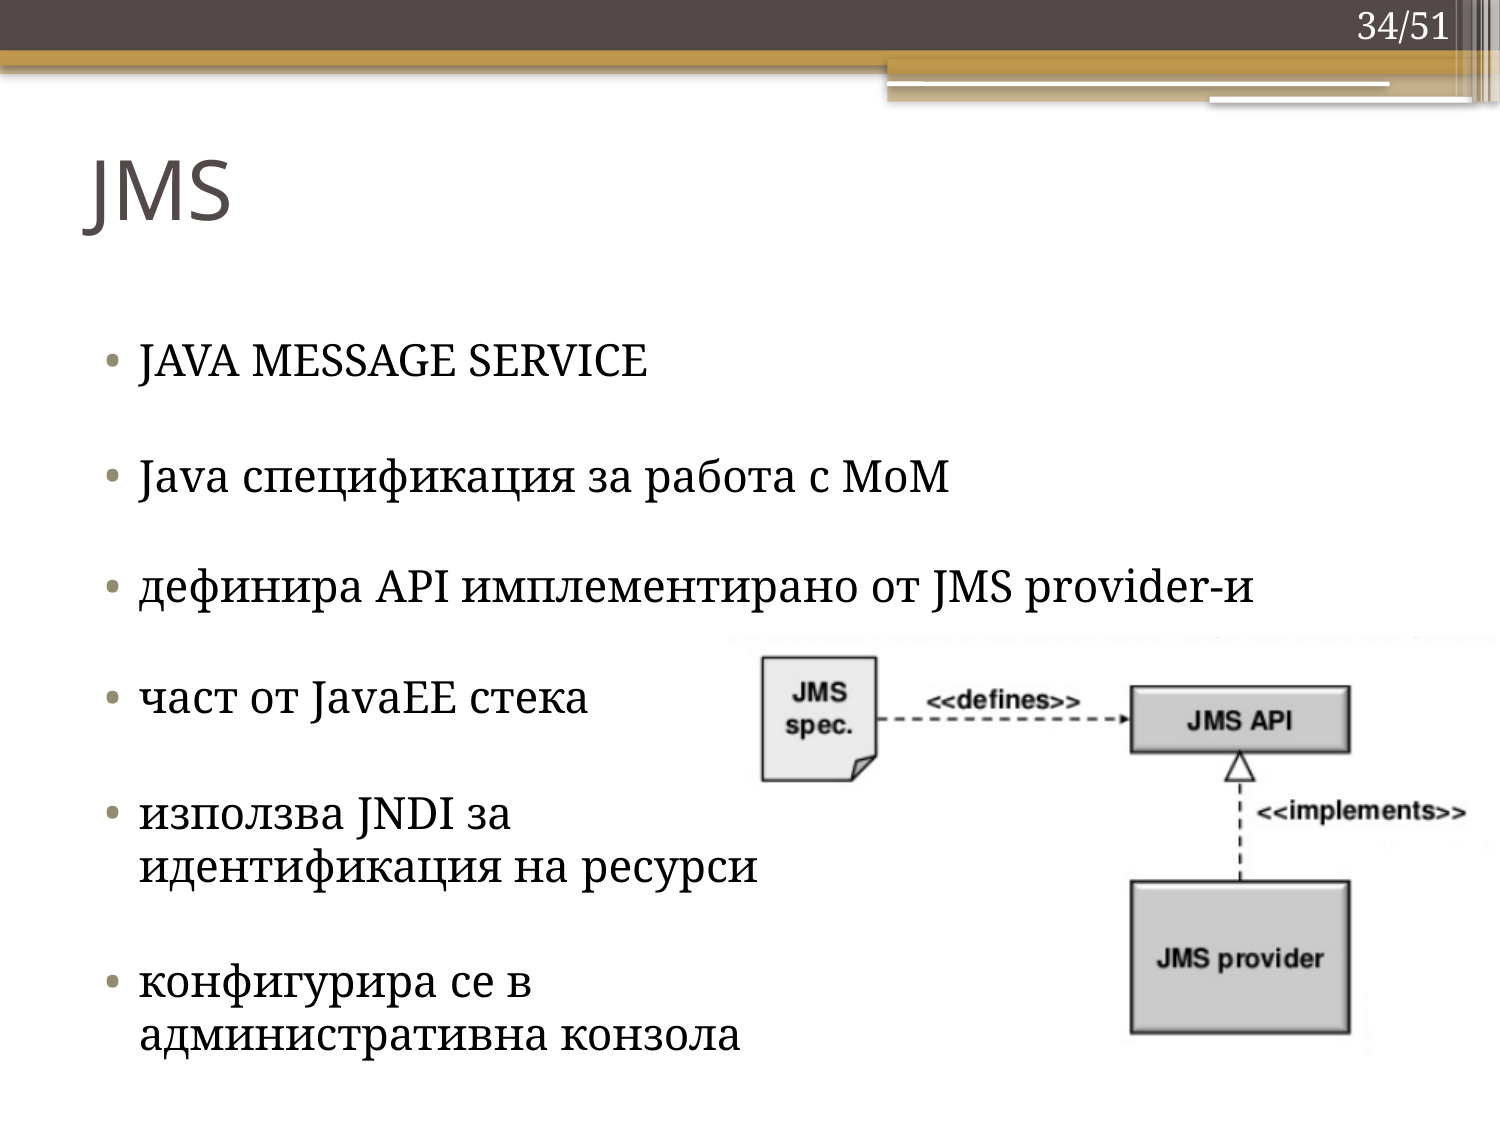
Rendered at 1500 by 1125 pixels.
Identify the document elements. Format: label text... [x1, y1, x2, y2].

picture [727, 637, 1500, 1062]
slide_number 34/51 [1299, 0, 1466, 61]
title JMS [75, 99, 1425, 275]
list Java Message Service Java спецификация за работа с МоМ дефинира API имплементирано от JMS provider-и част от JavaEE стека използва JNDI за идентификация на ресурси конфигурира се в административна конзола [75, 324, 1488, 1075]
